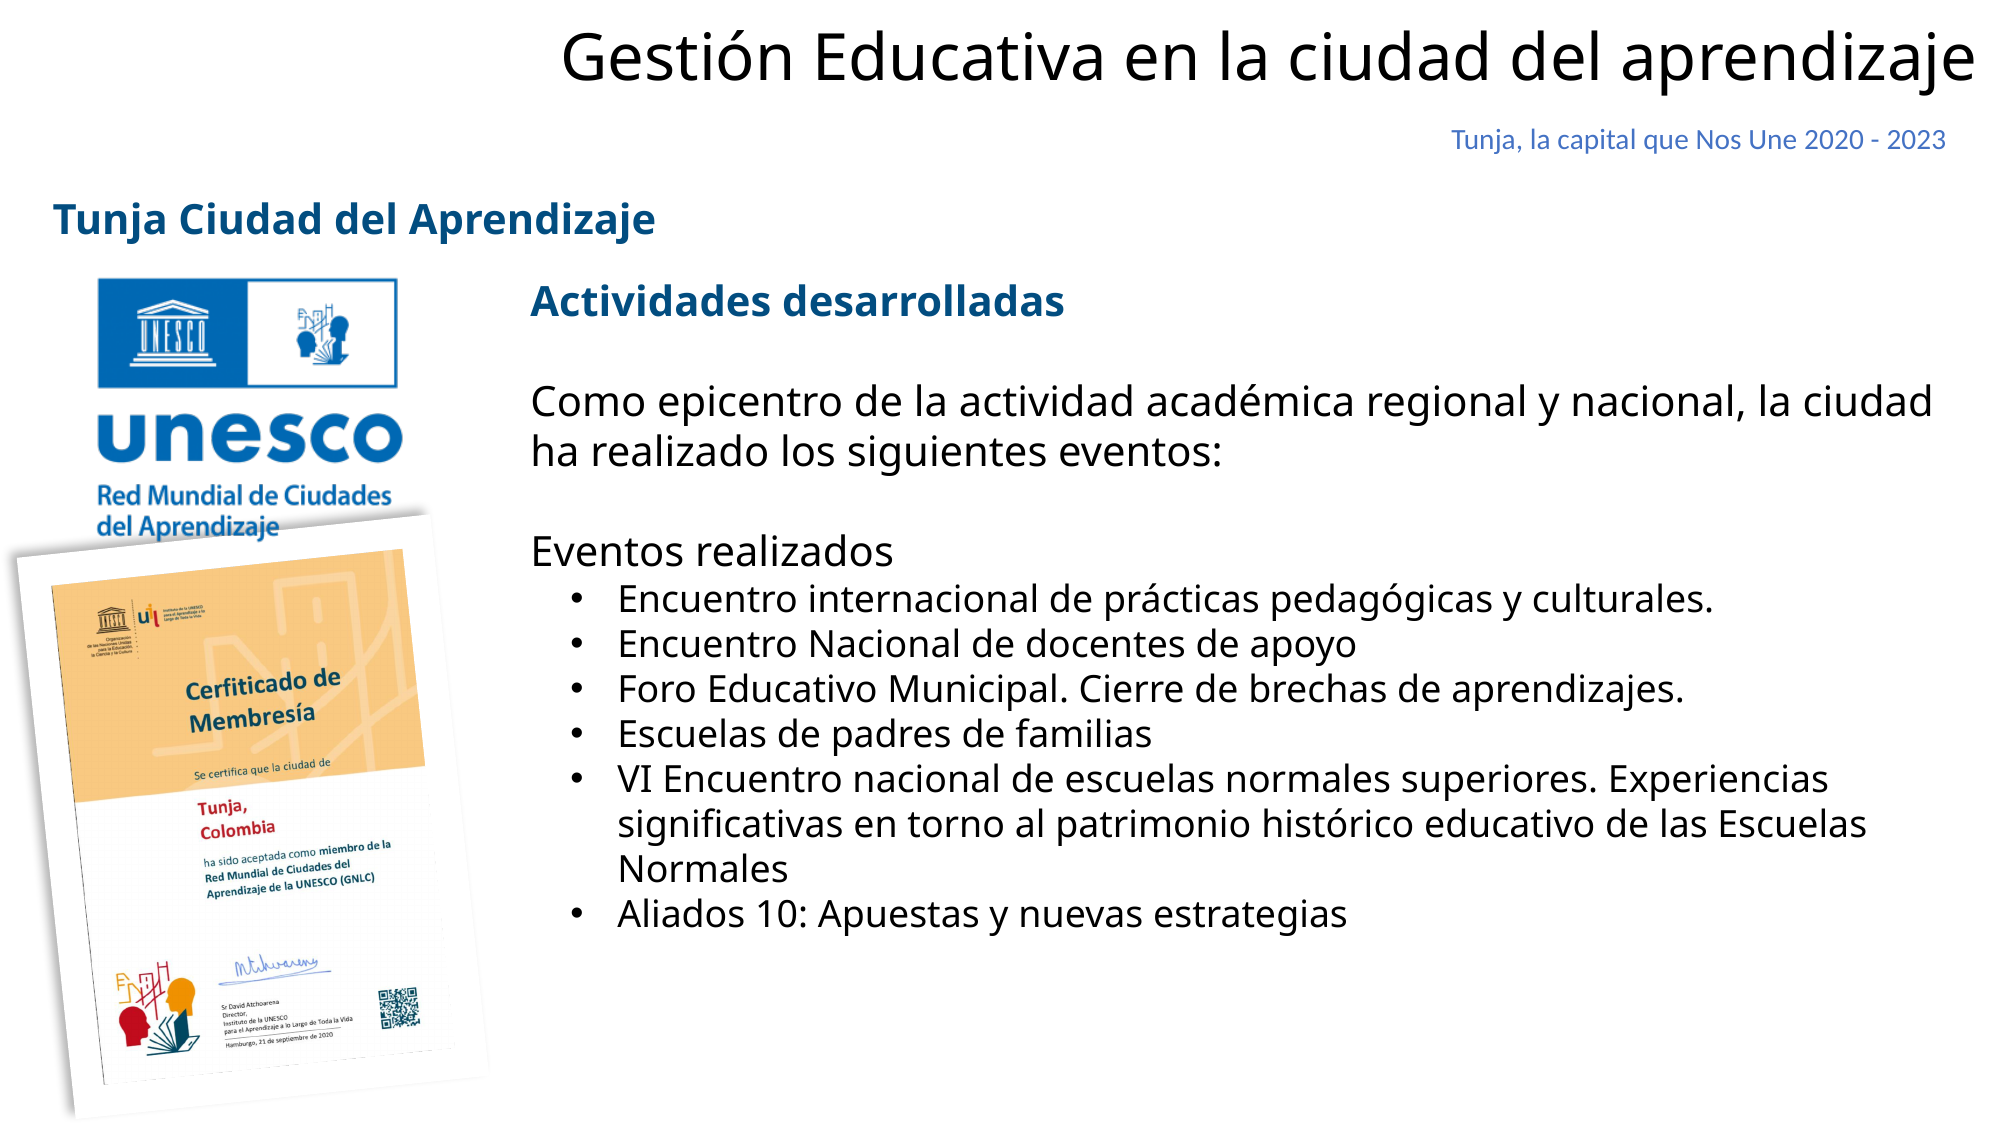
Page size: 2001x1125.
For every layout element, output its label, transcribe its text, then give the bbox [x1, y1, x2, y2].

subtitle Tunja, la capital que Nos Une 2020 - 2023 [355, 116, 1963, 164]
picture [52, 250, 454, 1084]
text_box Gestión Educativa en la ciudad del aprendizaje [541, 0, 1998, 103]
text_box Tunja Ciudad del Aprendizaje [37, 185, 1963, 251]
text_box Actividades desarrolladas Como epicentro de la actividad académica regional y nacional, la ciudad ha realizado los siguientes eventos: Eventos realizados Encuentro internacional de prácticas pedagógicas y culturales. Encuentro Nacional de docentes de apoyo Foro Educativo Municipal. Cierre de brechas de aprendizajes. Escuelas de padres de familias VI Encuentro nacional de escuelas normales superiores. Experiencias significativas en torno al patrimonio histórico educativo de las Escuelas Normales Aliados 10: Apuestas y nuevas estrategias [515, 267, 1978, 943]
